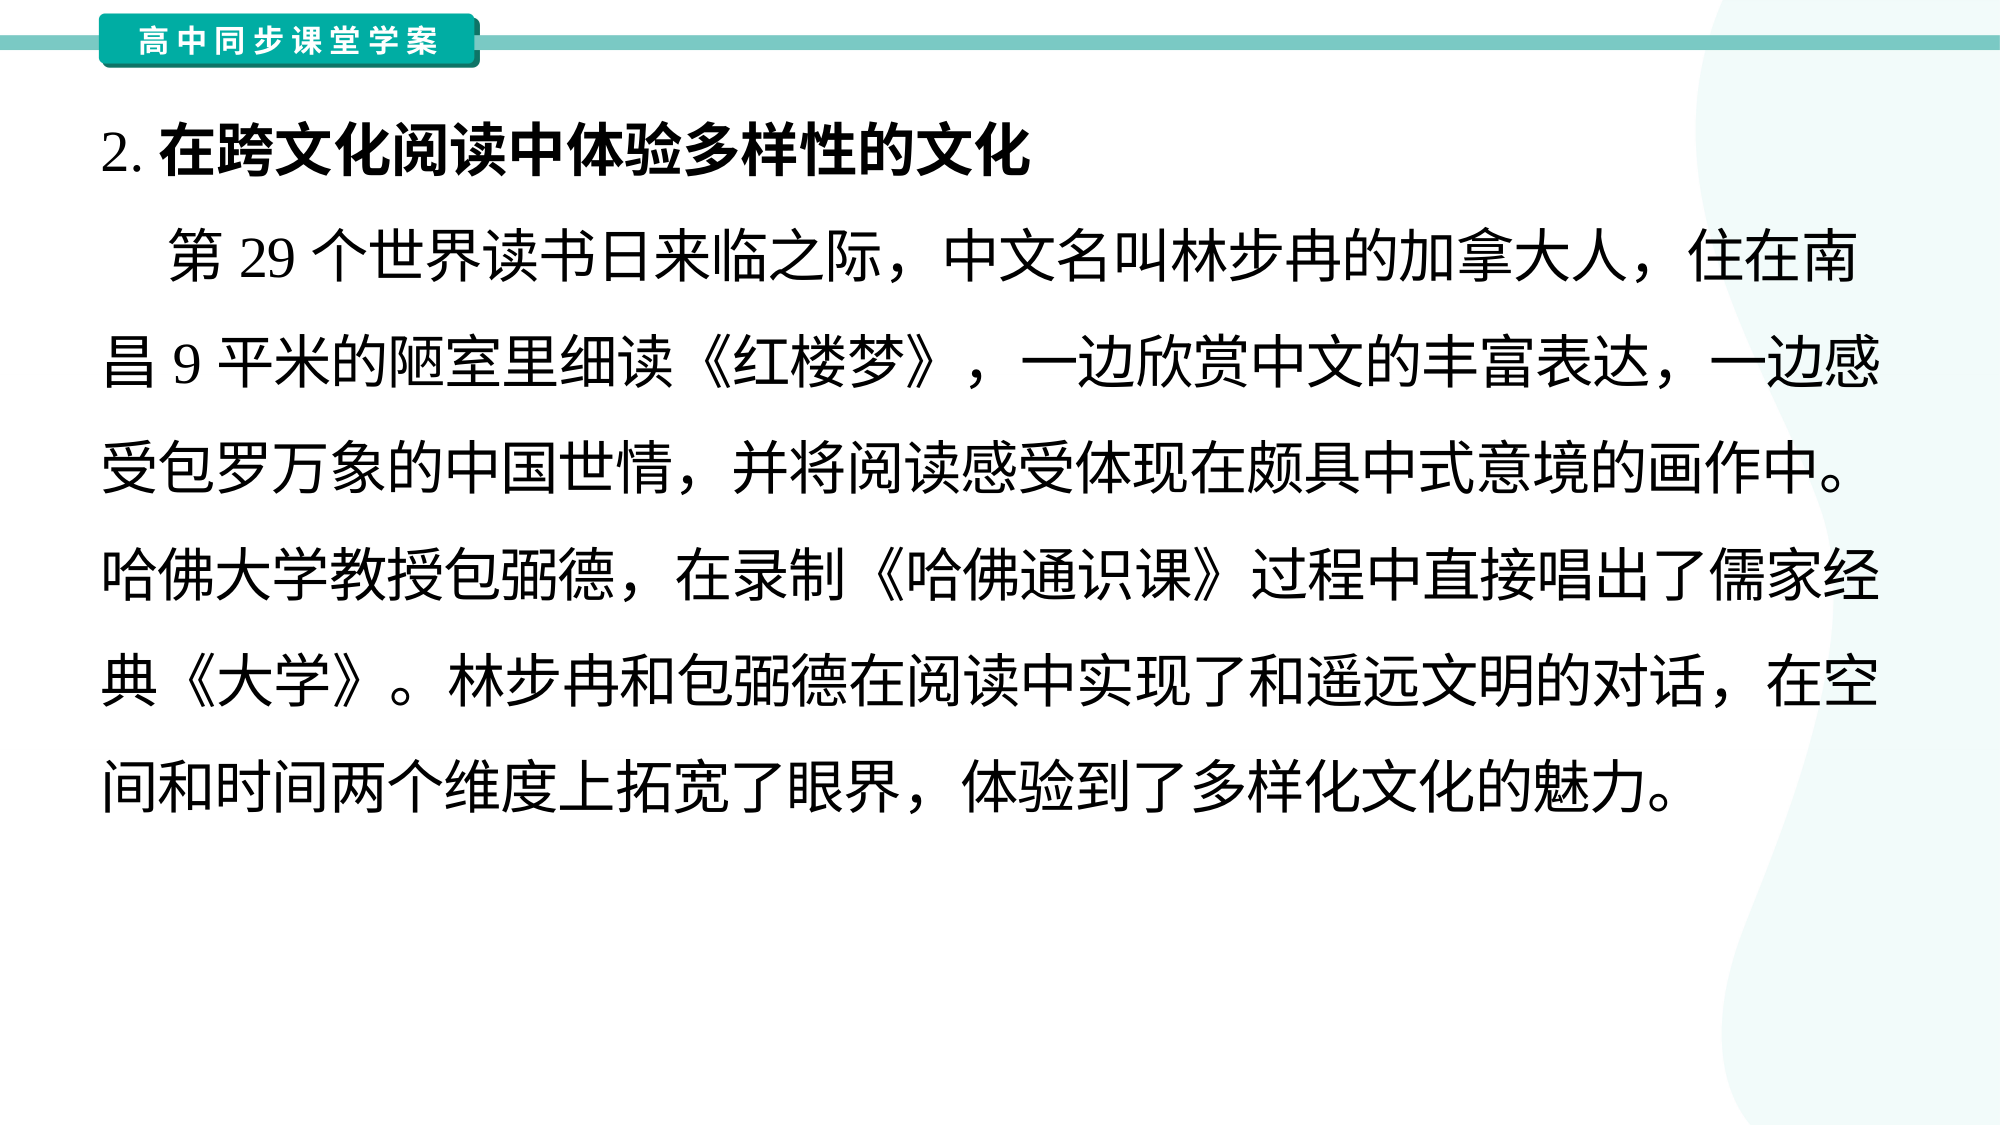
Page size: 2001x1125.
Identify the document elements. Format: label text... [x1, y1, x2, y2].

text_box 2.在跨文化阅读中体验多样性的文化 第29个世界读书日来临之际，中文名叫林步冉的加拿大人，住在南 昌9平米的陋室里细读《红楼梦》，一边欣赏中文的丰富表达，一边感 受包罗万象的中国世情，并将阅读感受体现在颇具中式意境的画作中。 哈佛大学教授包弼德，在录制《哈佛通识课》过程中直接唱出了儒家经 典《大学》。林步冉和包弼德在阅读中实现了和遥远文明的对话，在空 间和时间两个维度上拓宽了眼界，体验到了多样化文化的魅力。 [100, 76, 1899, 821]
picture [0, 0, 2000, 1125]
